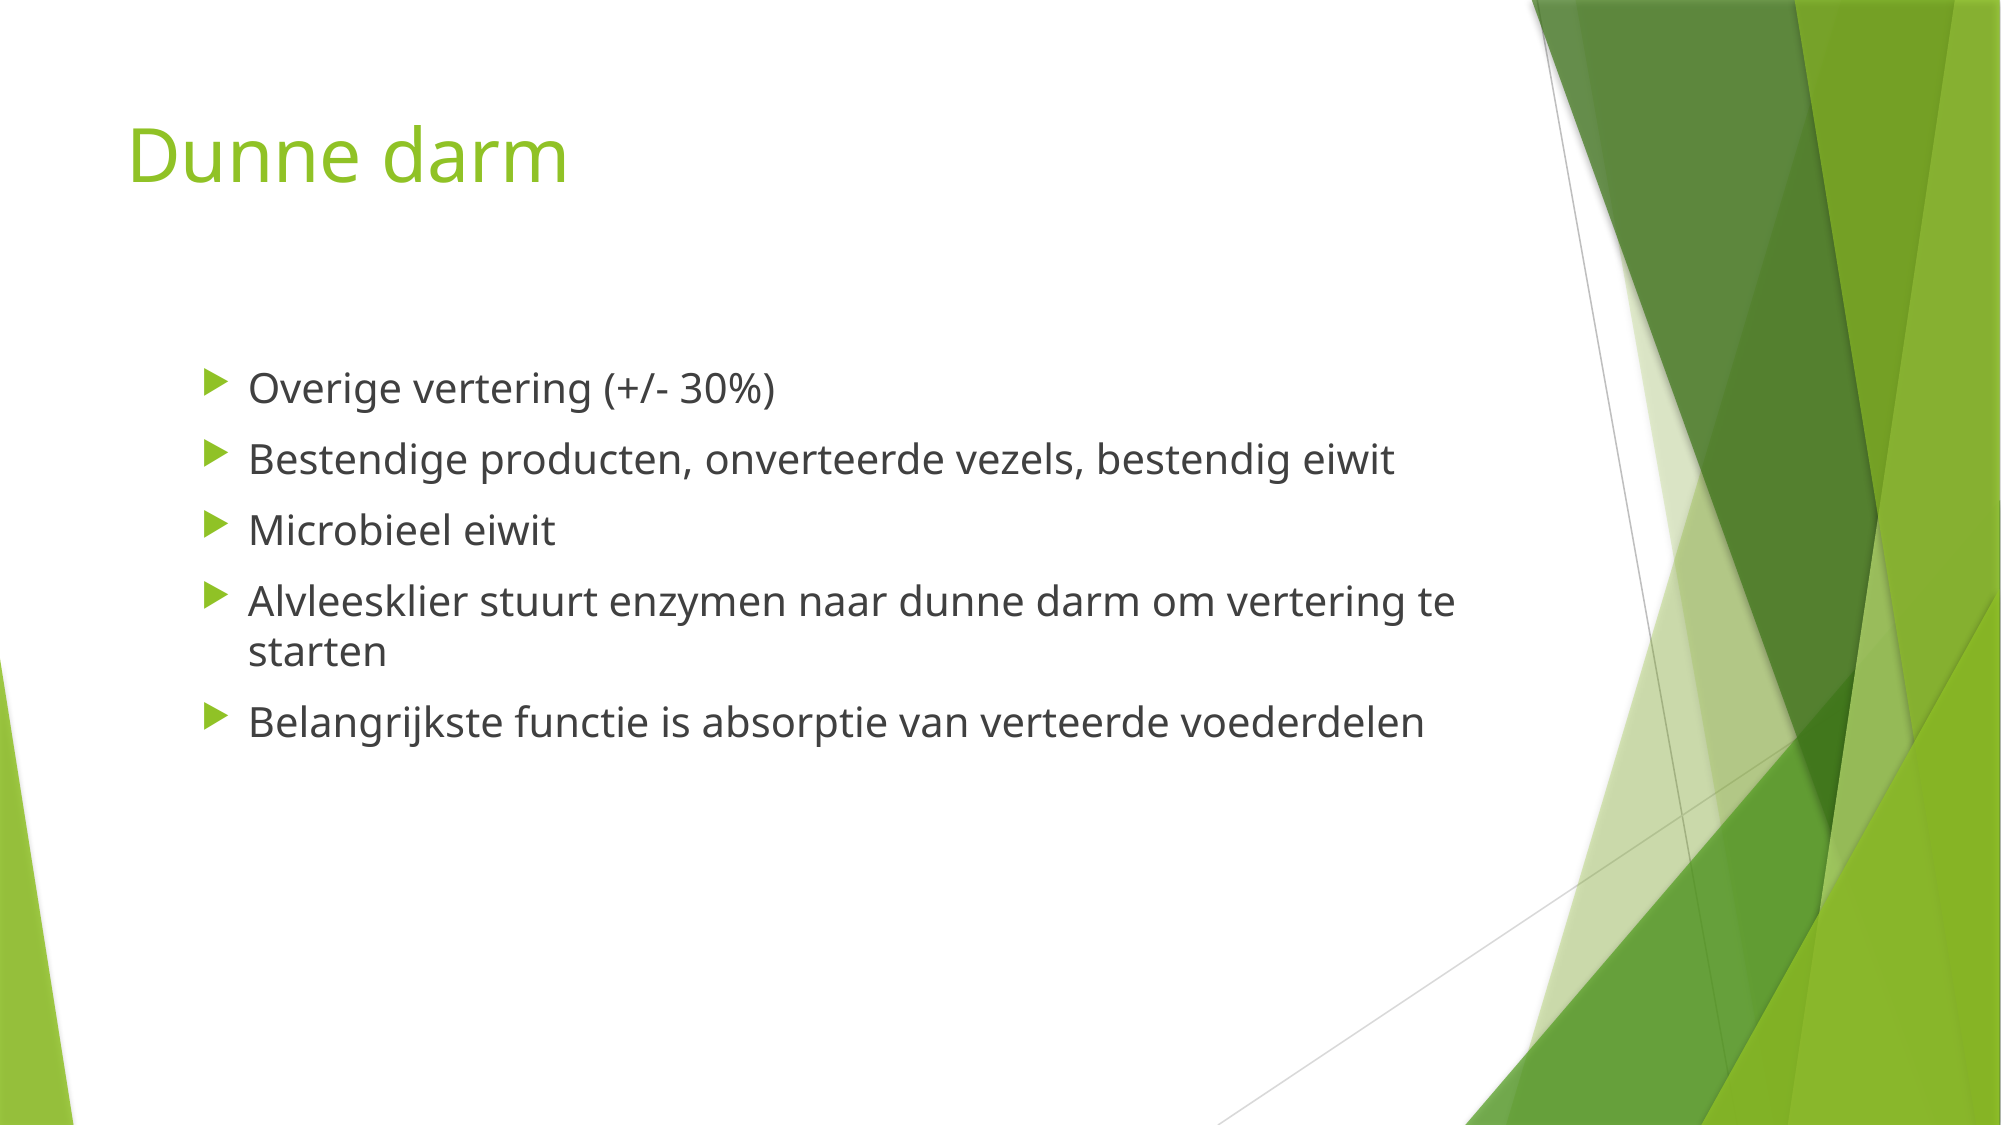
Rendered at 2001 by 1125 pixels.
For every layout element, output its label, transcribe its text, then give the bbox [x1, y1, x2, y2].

title Dunne darm [111, 99, 1522, 317]
list Overige vertering (+/- 30%) Bestendige producten, onverteerde vezels, bestendig eiwit Microbieel eiwit Alvleesklier stuurt enzymen naar dunne darm om vertering te starten Belangrijkste functie is absorptie van verteerde voederdelen [111, 354, 1522, 992]
